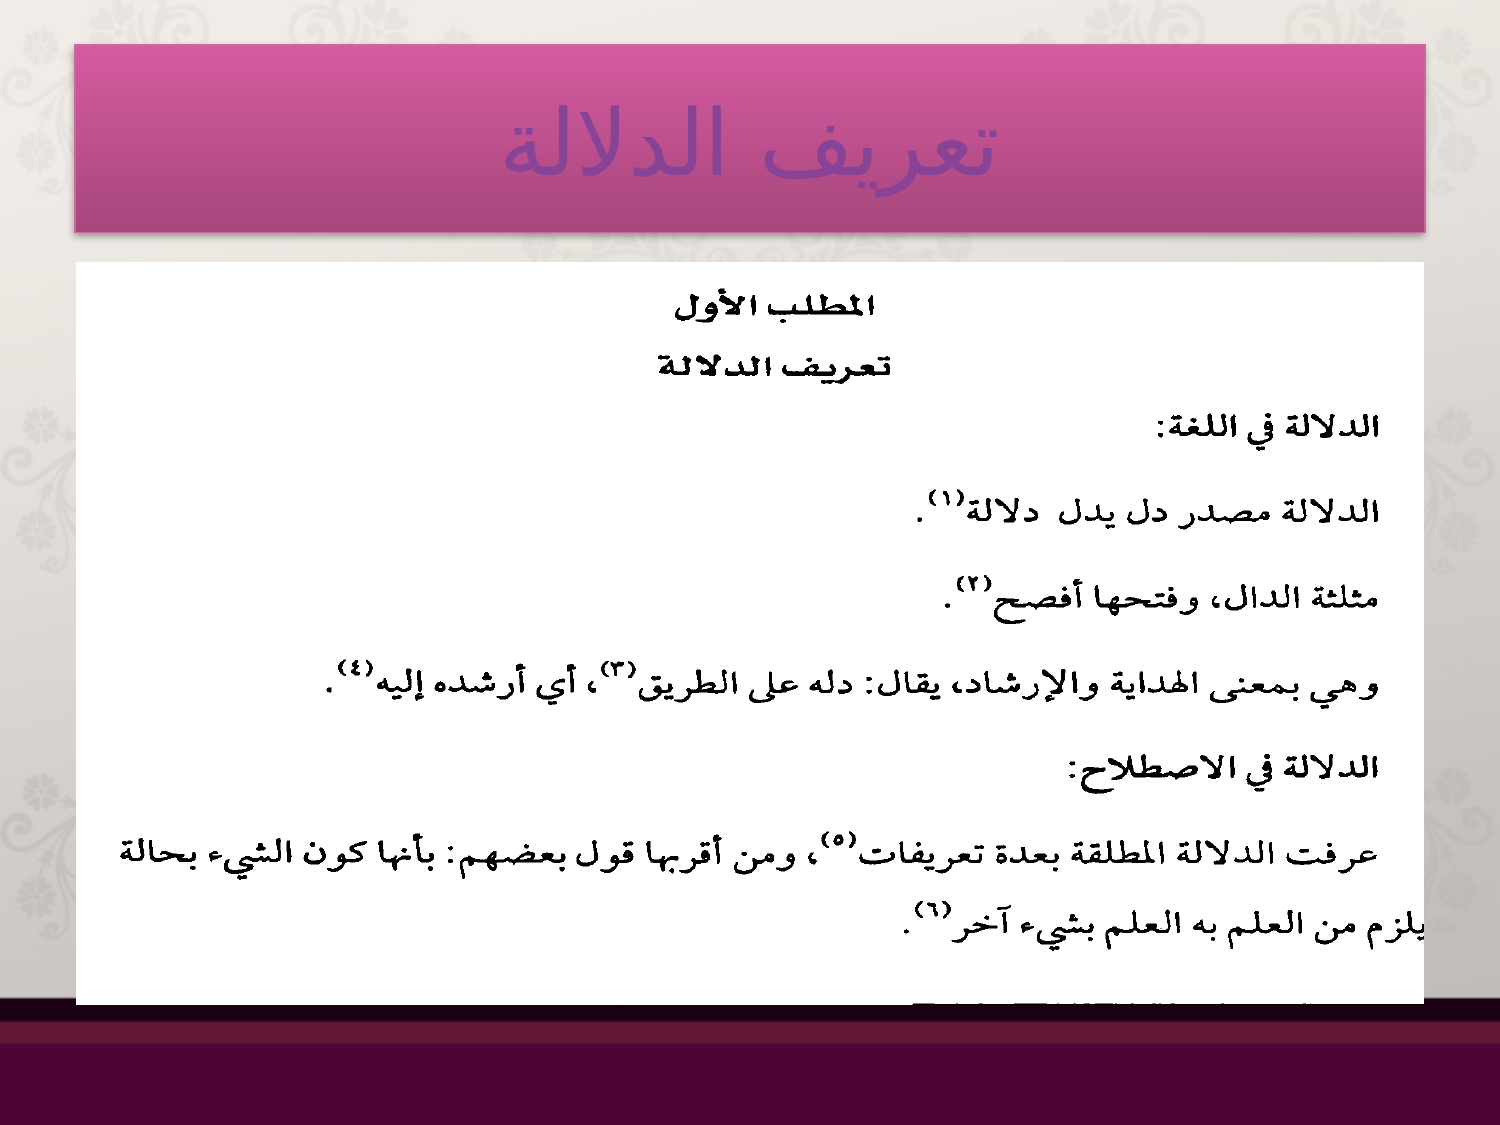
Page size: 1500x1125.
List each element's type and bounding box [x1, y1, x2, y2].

picture [0, 0, 1500, 1125]
list [76, 262, 1424, 1006]
